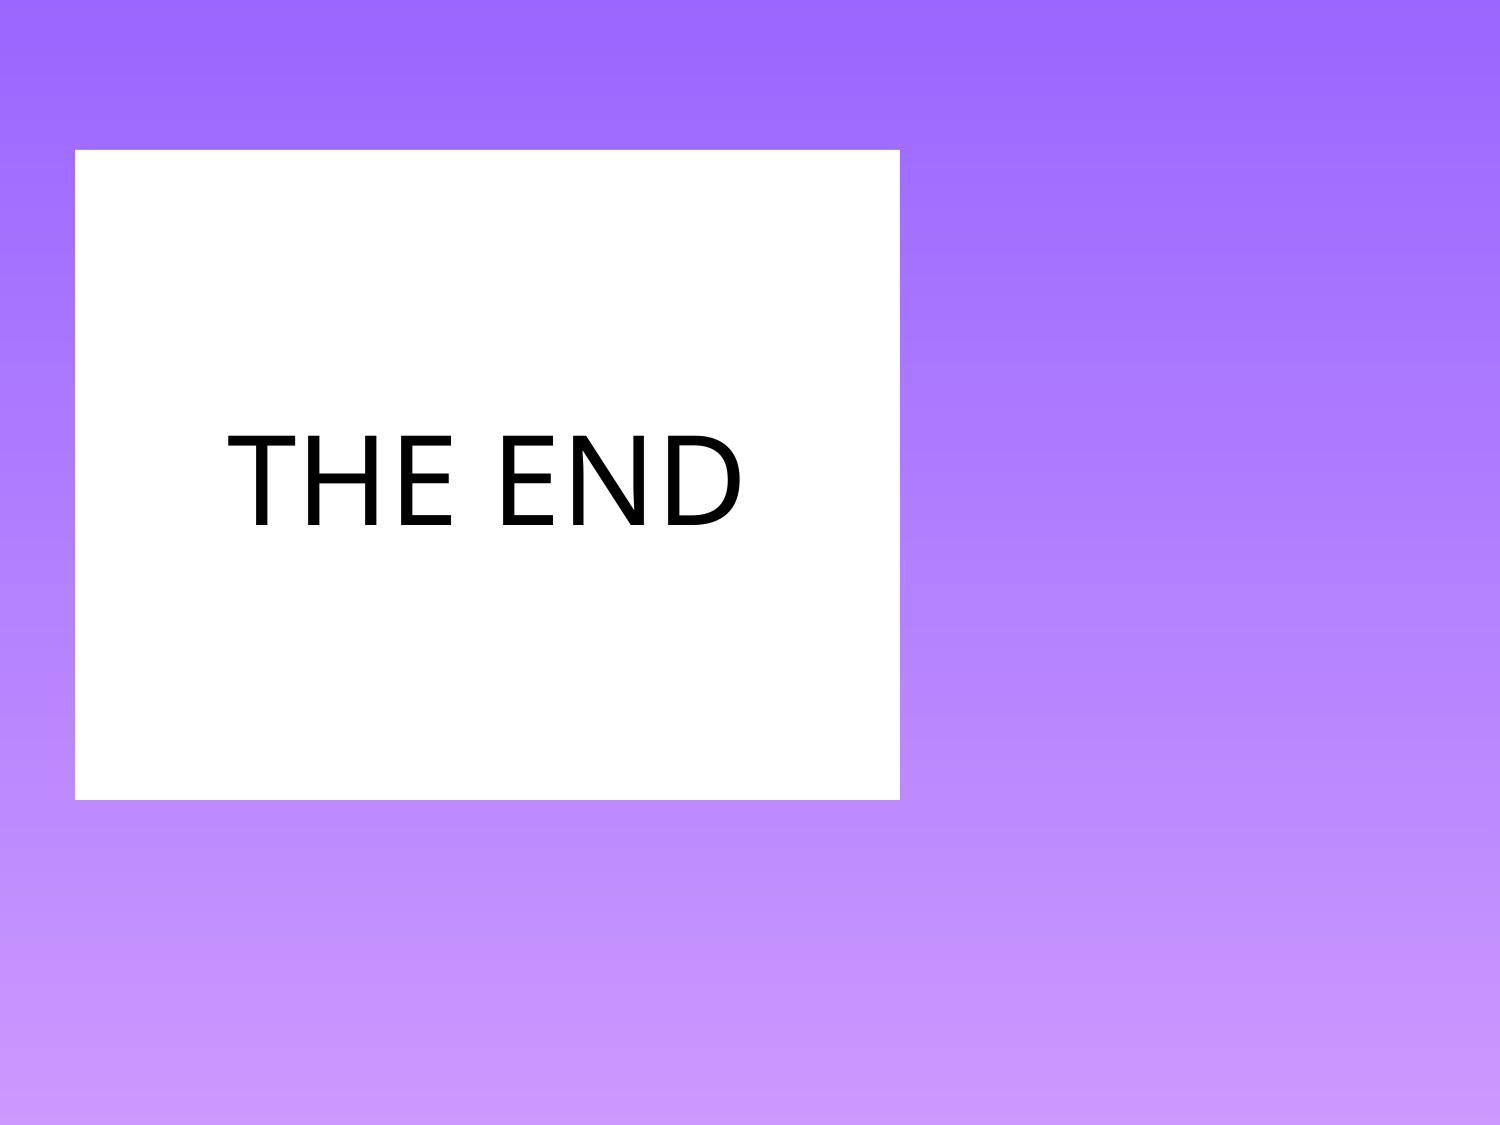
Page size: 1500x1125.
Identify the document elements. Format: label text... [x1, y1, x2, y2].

title THE END [75, 149, 900, 800]
